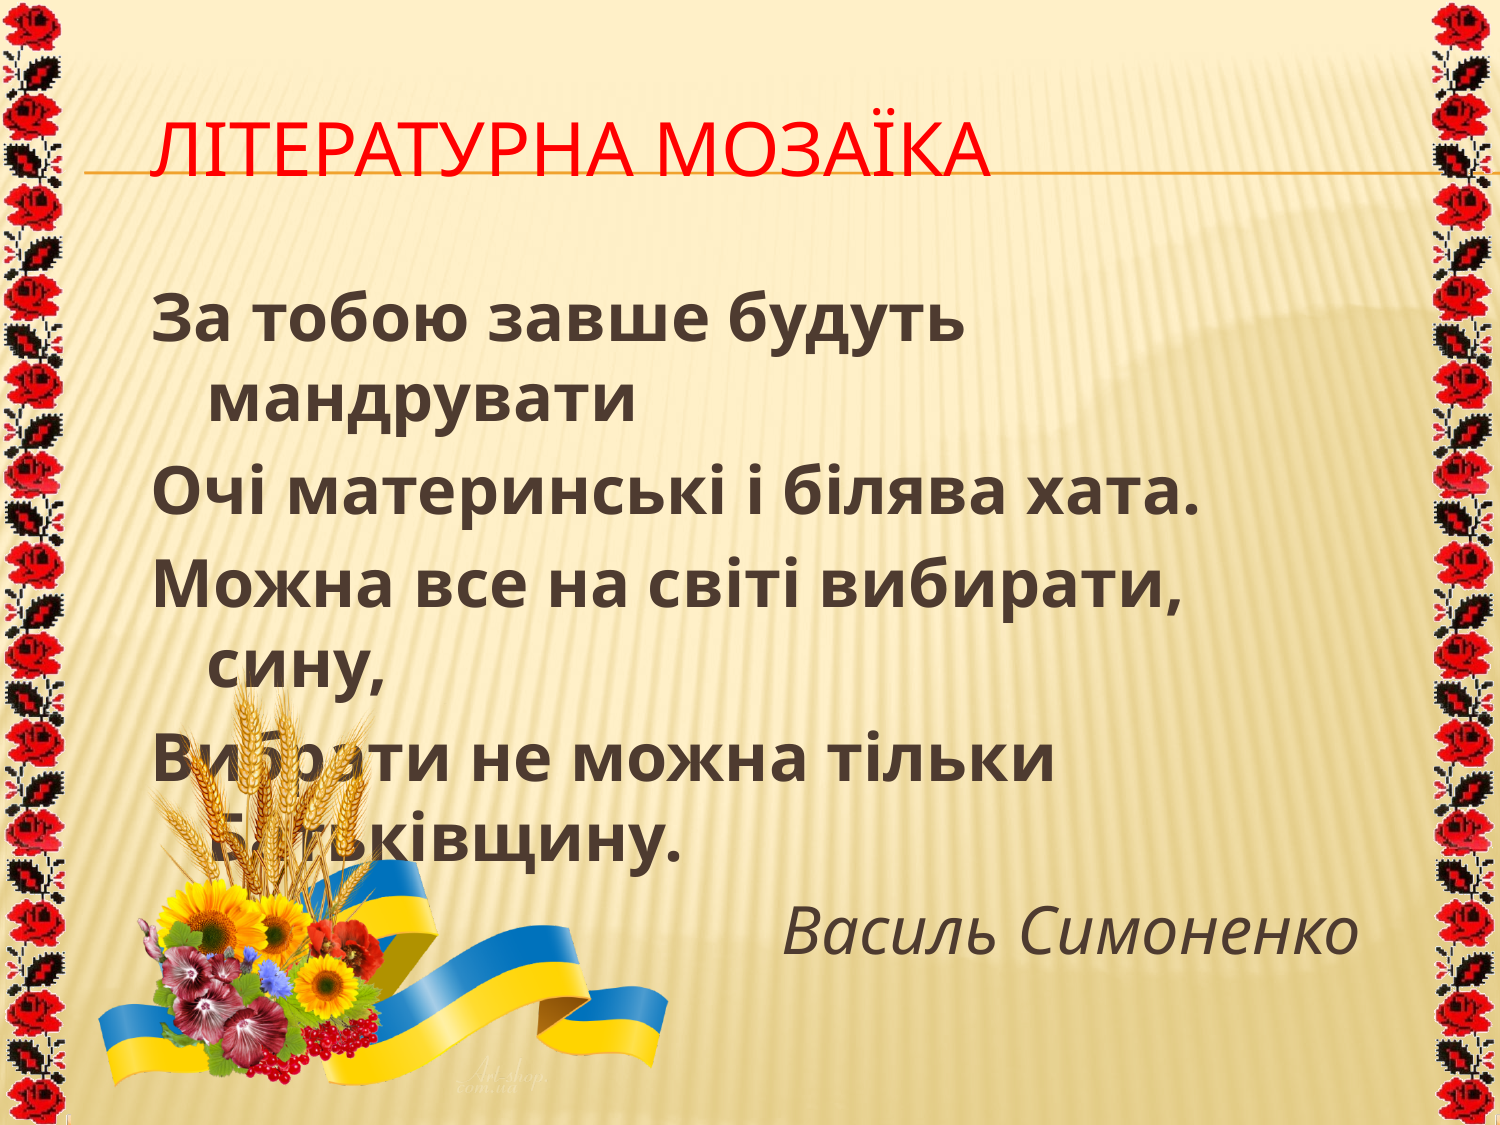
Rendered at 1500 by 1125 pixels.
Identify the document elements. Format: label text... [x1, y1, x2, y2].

picture [0, 0, 709, 1125]
title Літературна мозаїка [135, 78, 1418, 216]
list За тобою завше будуть мандрувати Очі материнські і білява хата. Можна все на світі вибирати, сину, Вибрати не можна тільки Батьківщину. Василь Симоненко [135, 267, 1376, 835]
picture [1428, 0, 1500, 1125]
